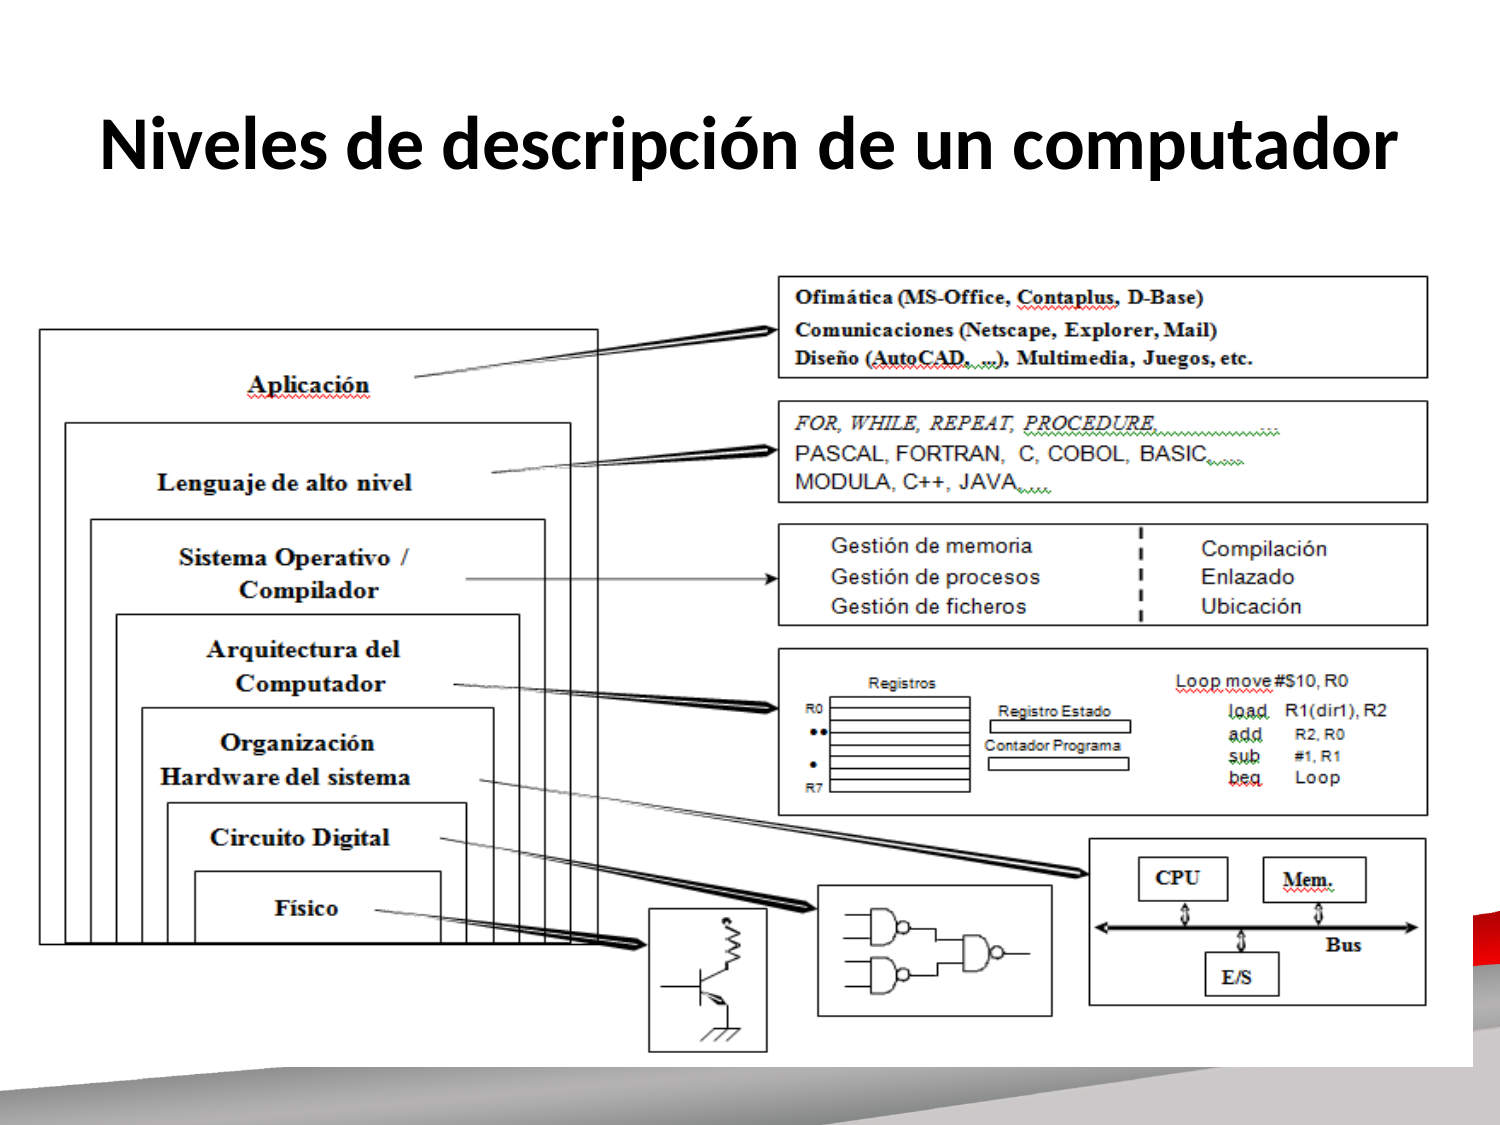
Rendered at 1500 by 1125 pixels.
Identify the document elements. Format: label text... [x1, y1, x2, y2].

title Niveles de descripción de un computador [75, 45, 1425, 233]
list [0, 262, 1473, 1067]
picture [0, 911, 1500, 1125]
